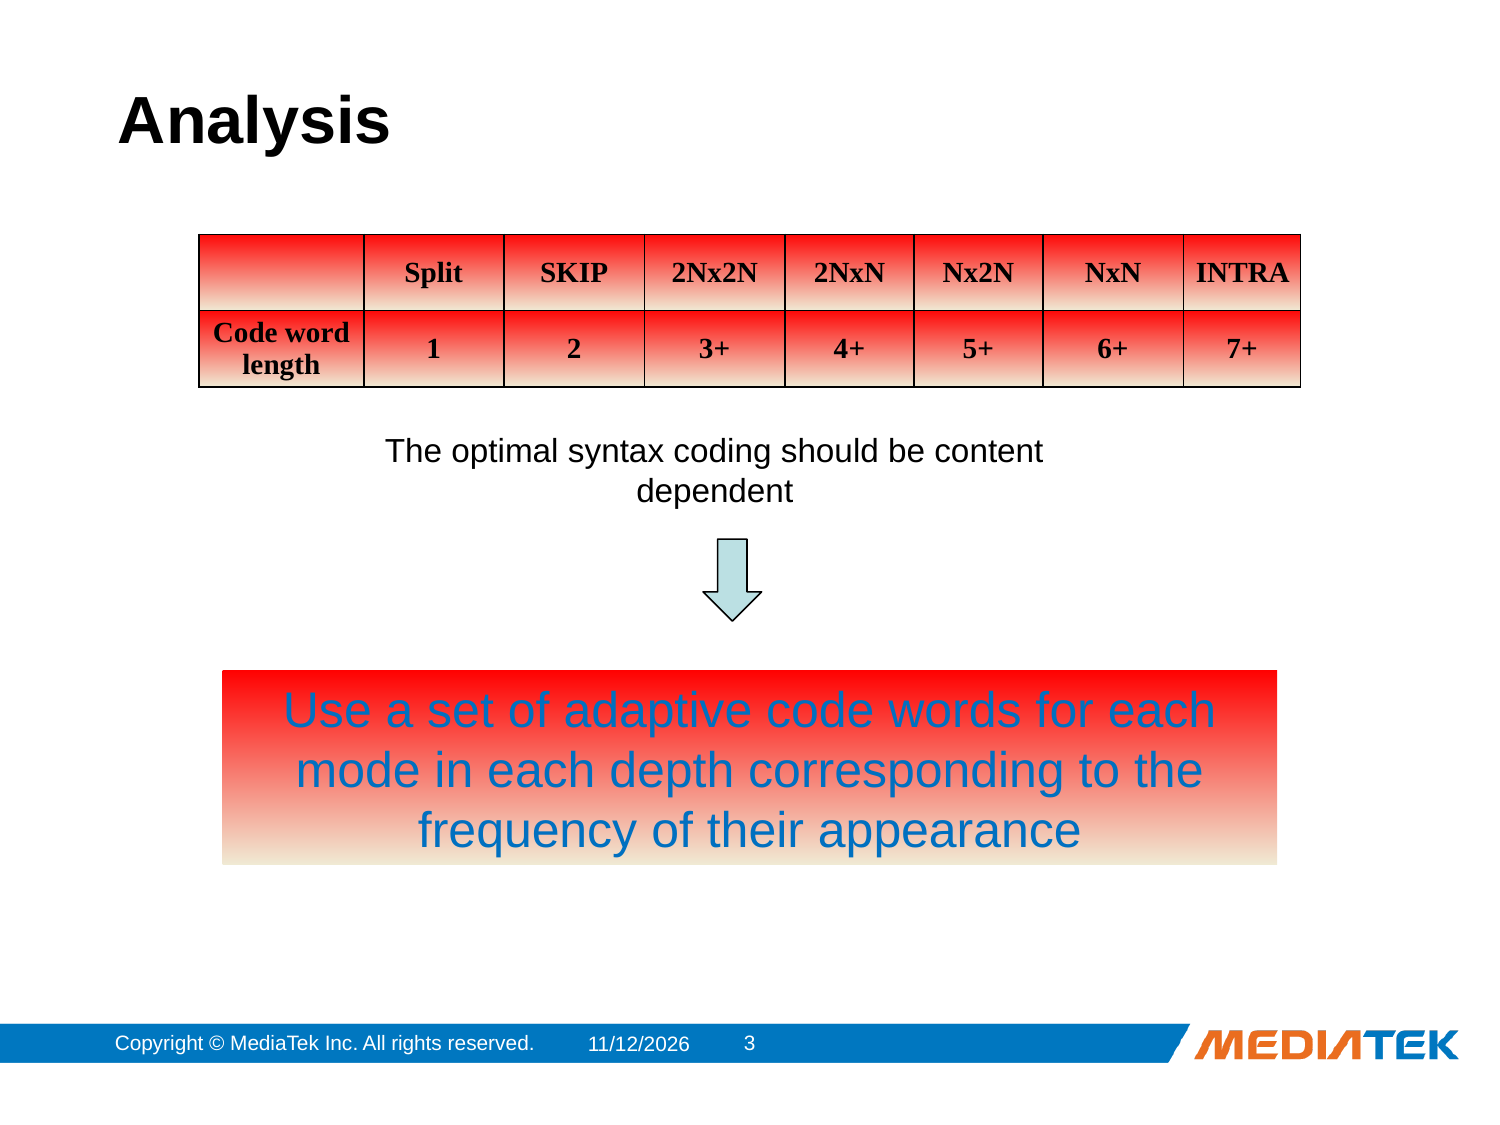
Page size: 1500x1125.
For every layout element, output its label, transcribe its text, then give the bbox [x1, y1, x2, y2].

table_cell 6+ [1044, 311, 1183, 386]
table_cell Code word length [200, 311, 363, 386]
table_header INTRA [1184, 235, 1300, 310]
table_header NxN [1044, 235, 1183, 310]
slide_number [572, 1022, 711, 1090]
text_box Use a set of adaptive code words for each mode in each depth corresponding to the frequency of their appearance [222, 670, 1278, 865]
table_header [200, 235, 363, 310]
text_box [703, 539, 762, 622]
table_header Split [365, 235, 503, 310]
title Analysis [102, 62, 1426, 172]
picture [789, 1023, 1459, 1063]
table_cell 2 [505, 311, 644, 386]
table_cell 1 [365, 311, 503, 386]
slide_number 3 [711, 1022, 789, 1090]
table_cell 5+ [915, 311, 1042, 386]
table_cell 3+ [645, 311, 784, 386]
table_cell 7+ [1184, 311, 1300, 386]
table_header 2Nx2N [645, 235, 784, 310]
footer Copyright © MediaTek Inc. All rights reserved. [99, 1022, 572, 1090]
table_header 2NxN [786, 235, 913, 310]
picture [0, 1023, 99, 1063]
text_box The optimal syntax coding should be content dependent [339, 421, 1090, 517]
table_header SKIP [505, 235, 644, 310]
table_header Nx2N [915, 235, 1042, 310]
table_cell 4+ [786, 311, 913, 386]
